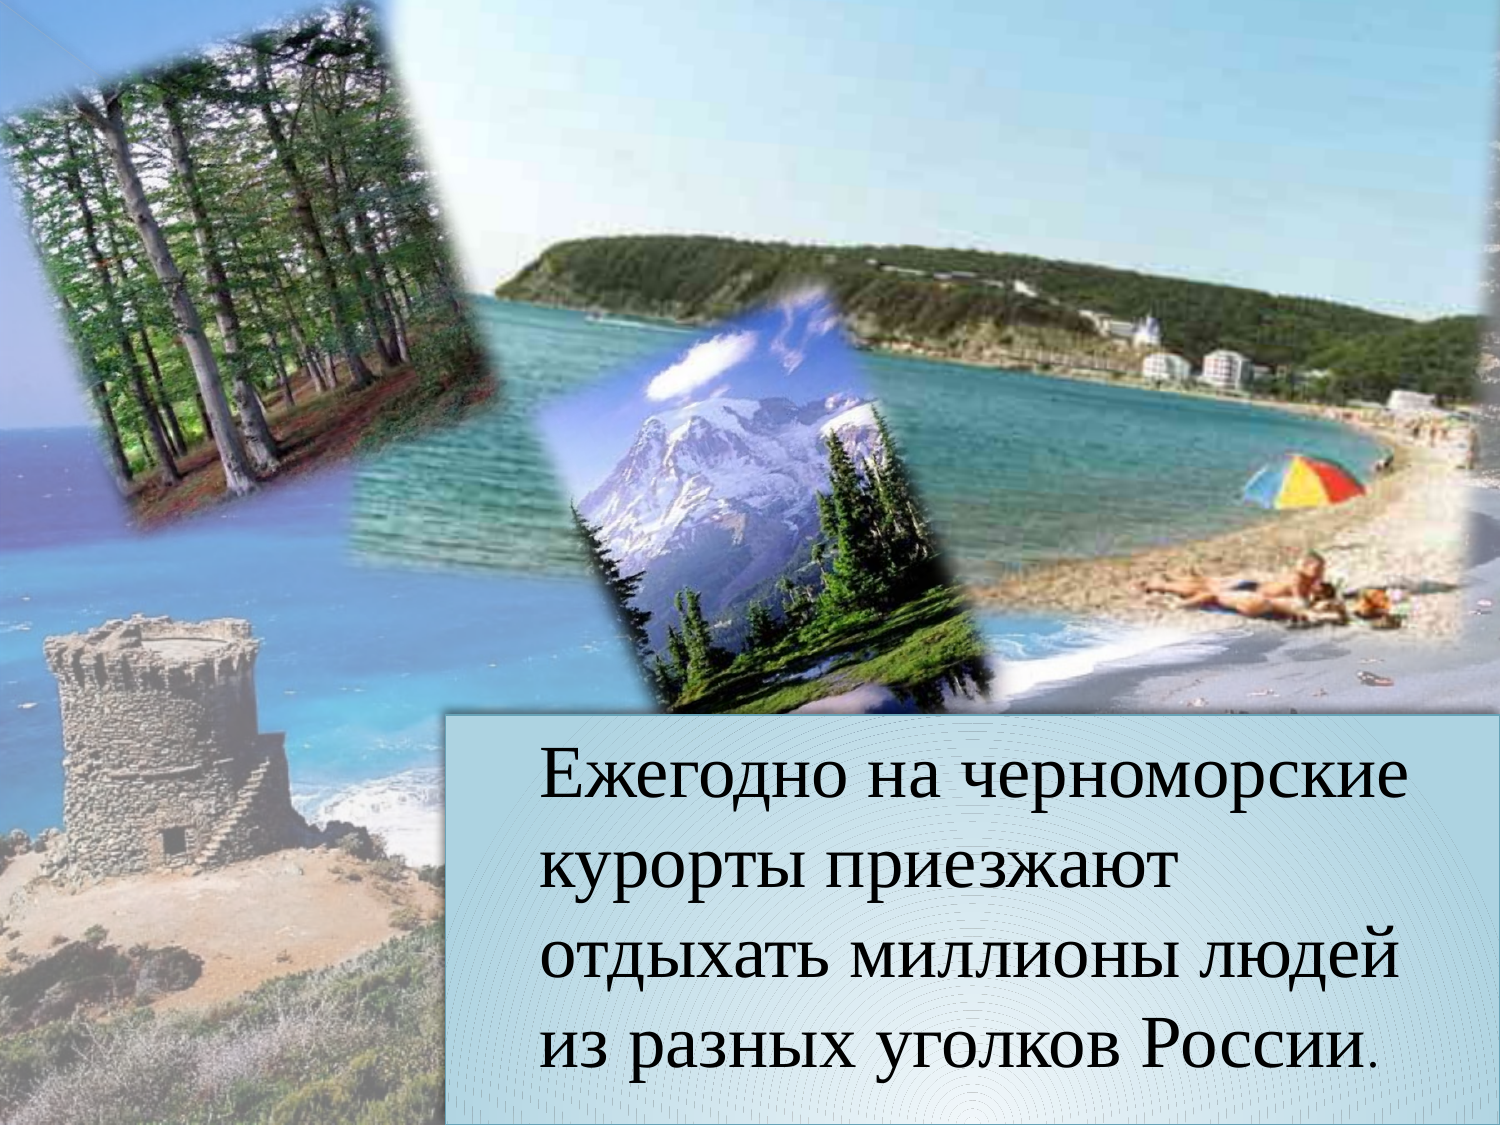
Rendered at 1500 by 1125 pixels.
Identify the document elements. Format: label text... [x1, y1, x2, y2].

picture [0, 0, 1500, 1125]
text_box Ежегодно на черноморские курорты приезжают отдыхать миллионы людей из разных уголков России. [481, 714, 1500, 1125]
